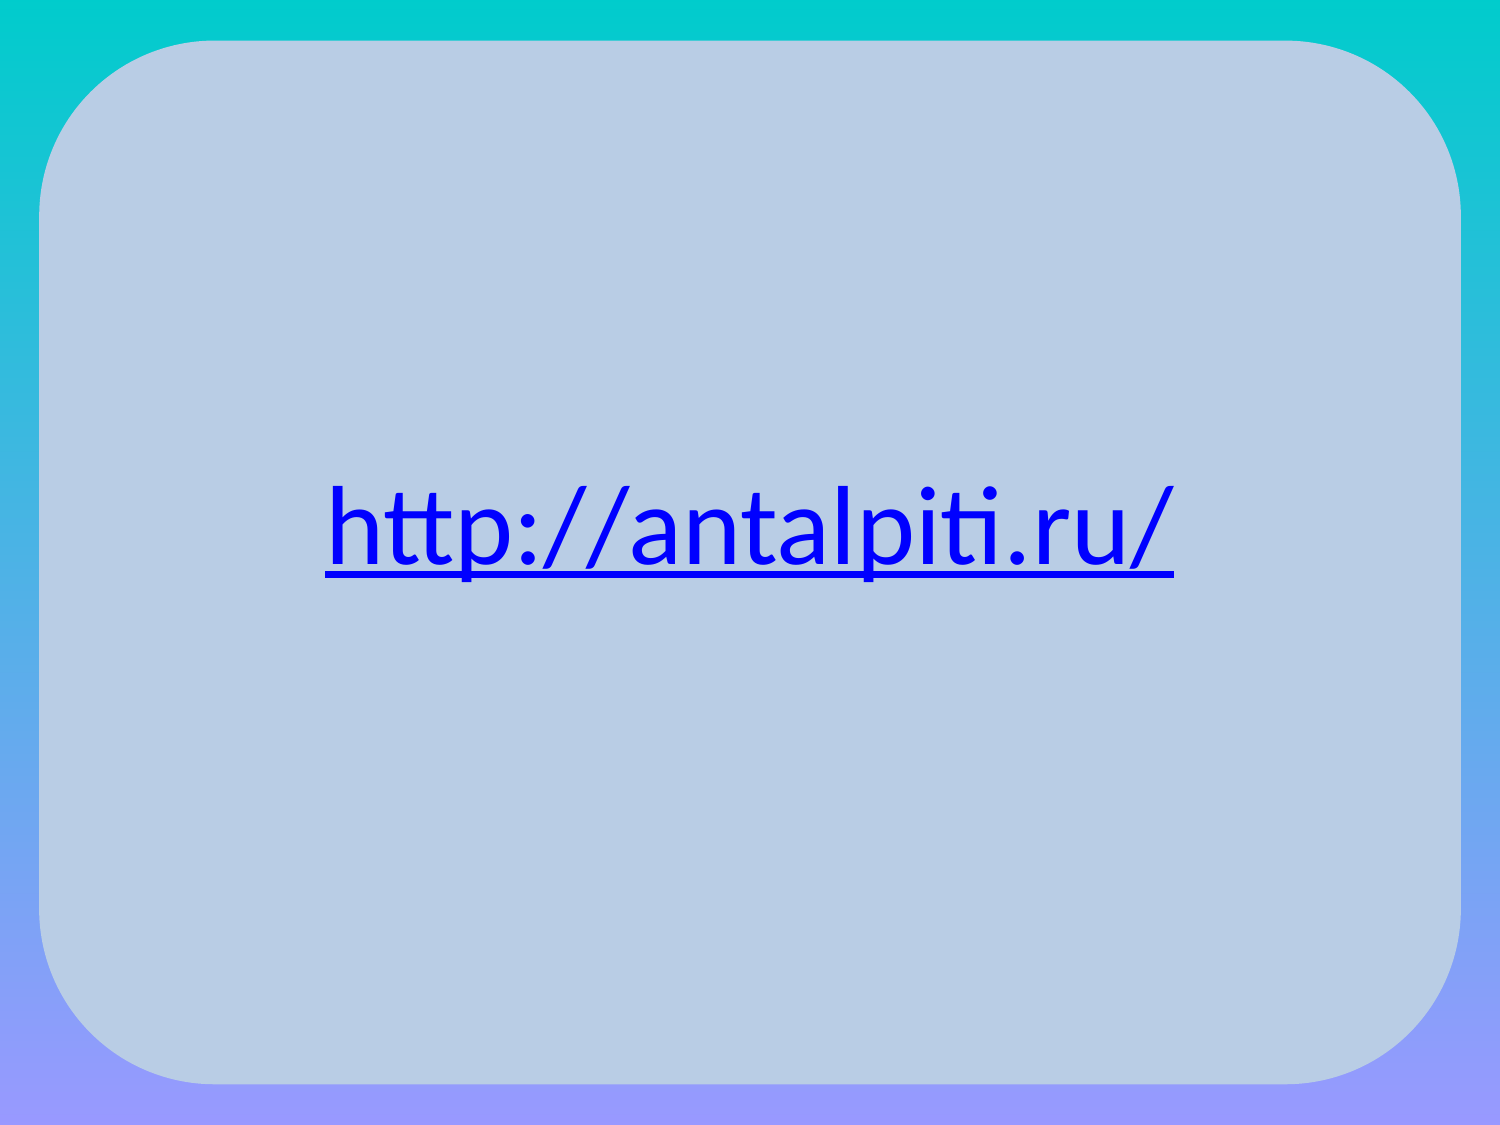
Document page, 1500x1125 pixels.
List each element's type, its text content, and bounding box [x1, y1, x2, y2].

text_box [39, 40, 1461, 444]
text_box [39, 595, 1461, 1085]
text_box http://antalpiti.ru/ [0, 444, 1500, 595]
